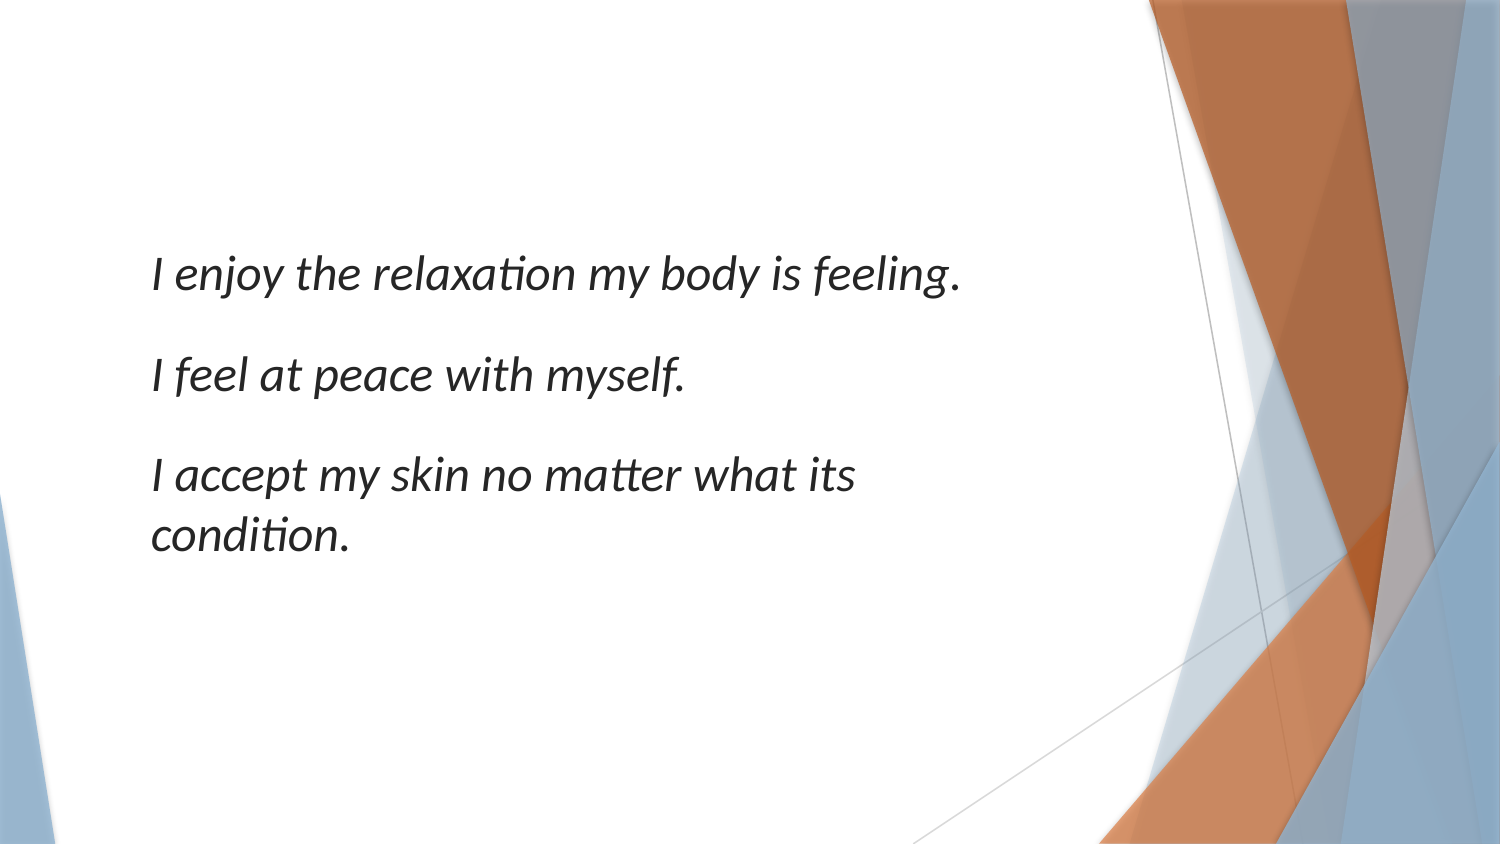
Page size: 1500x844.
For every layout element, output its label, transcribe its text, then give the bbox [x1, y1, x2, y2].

list I enjoy the relaxation my body is feeling. I feel at peace with myself. I accept my skin no matter what its condition. [135, 232, 999, 836]
